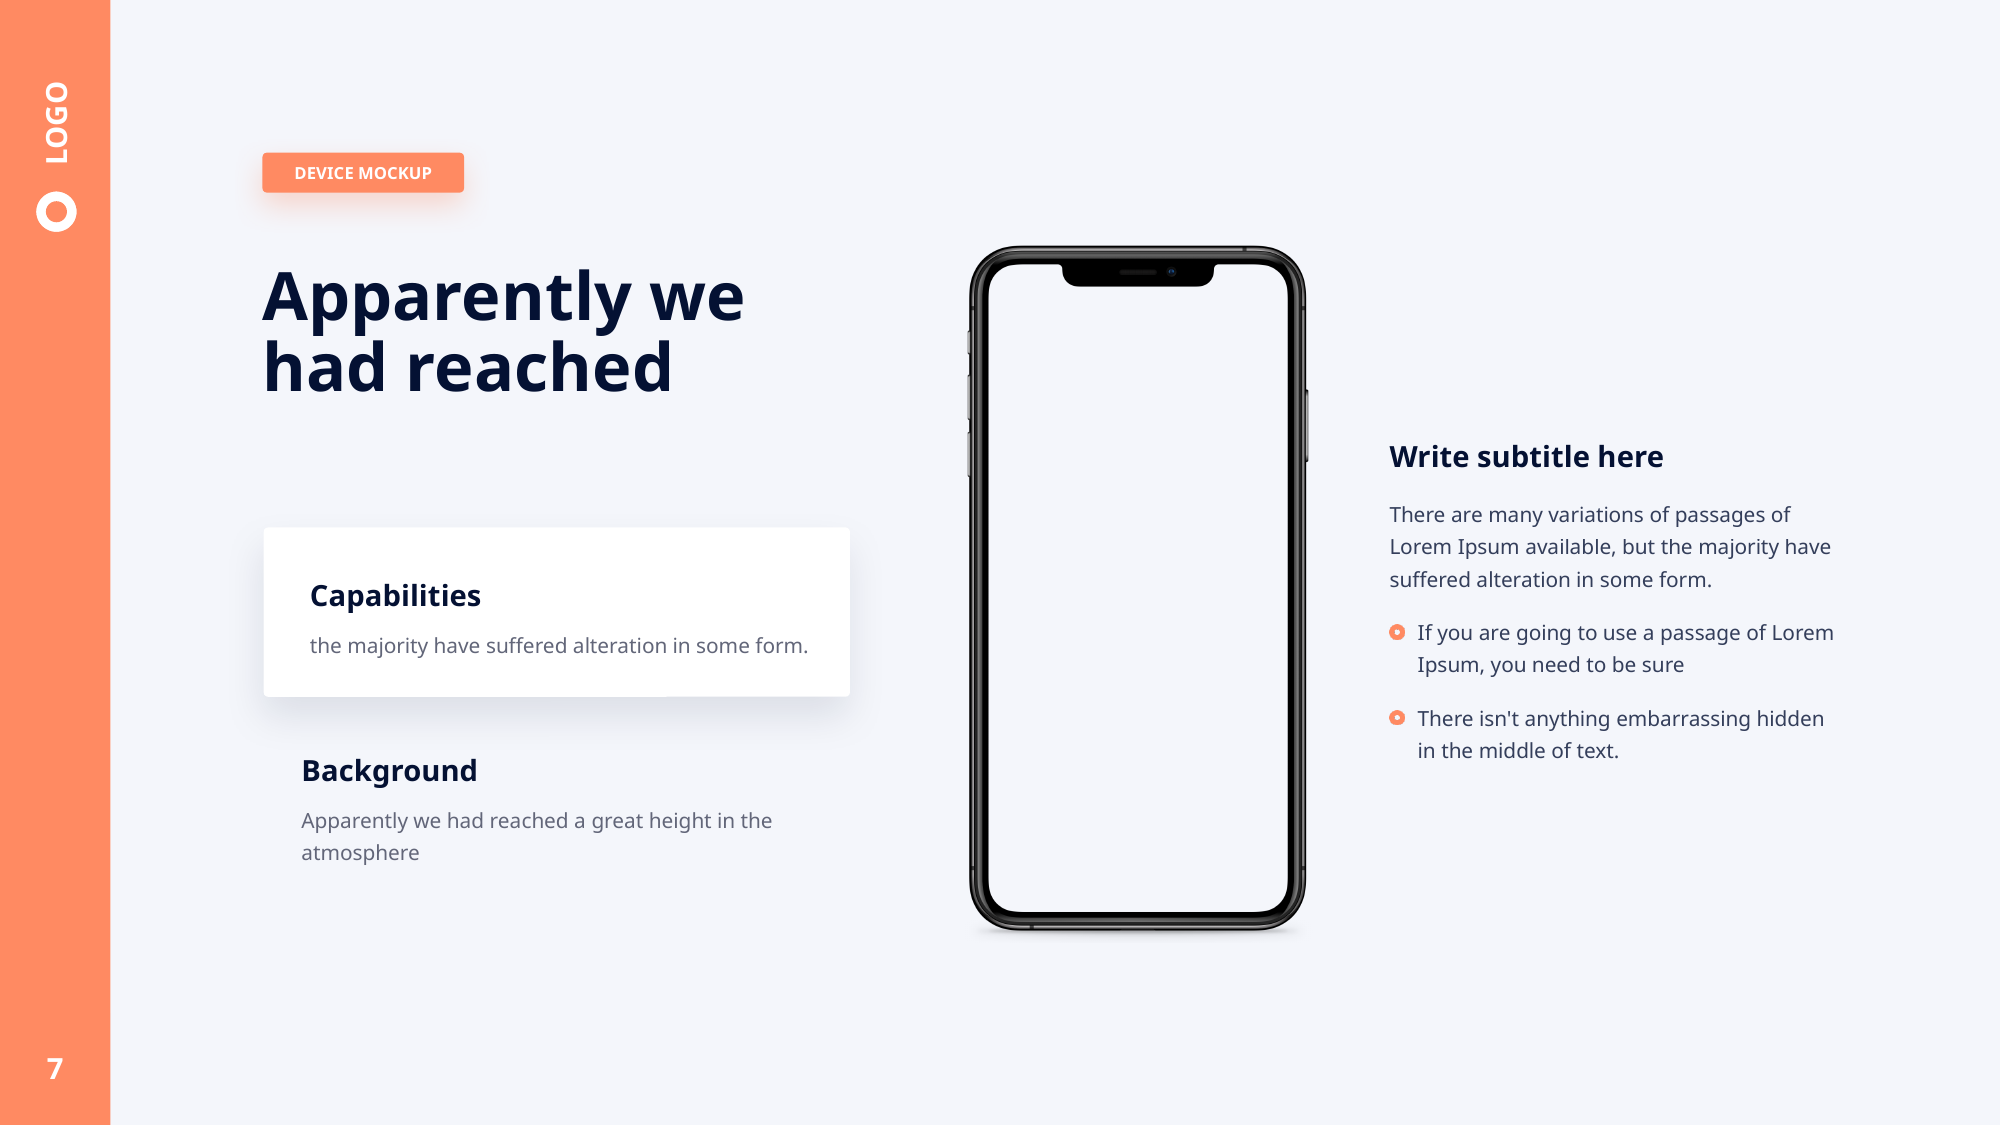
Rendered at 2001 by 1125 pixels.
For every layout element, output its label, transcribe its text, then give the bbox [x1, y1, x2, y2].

slide_number 7 [24, 1040, 87, 1100]
title Apparently we had reached [262, 262, 957, 429]
picture [1389, 624, 1405, 640]
text_box Background Apparently we had reached a great height in the atmosphere [301, 734, 789, 873]
picture [957, 233, 1319, 943]
picture [1389, 710, 1405, 725]
text_box Capabilities the majority have suffered alteration in some form. [262, 526, 852, 698]
text_box Write subtitle here There are many variations of passages of Lorem Ipsum available, but the majority have suffered alteration in some form. If you are going to use a passage of Lorem Ipsum, you need to be sure There isn't anything embarrassing hidden in the middle of text. [1389, 428, 1841, 779]
